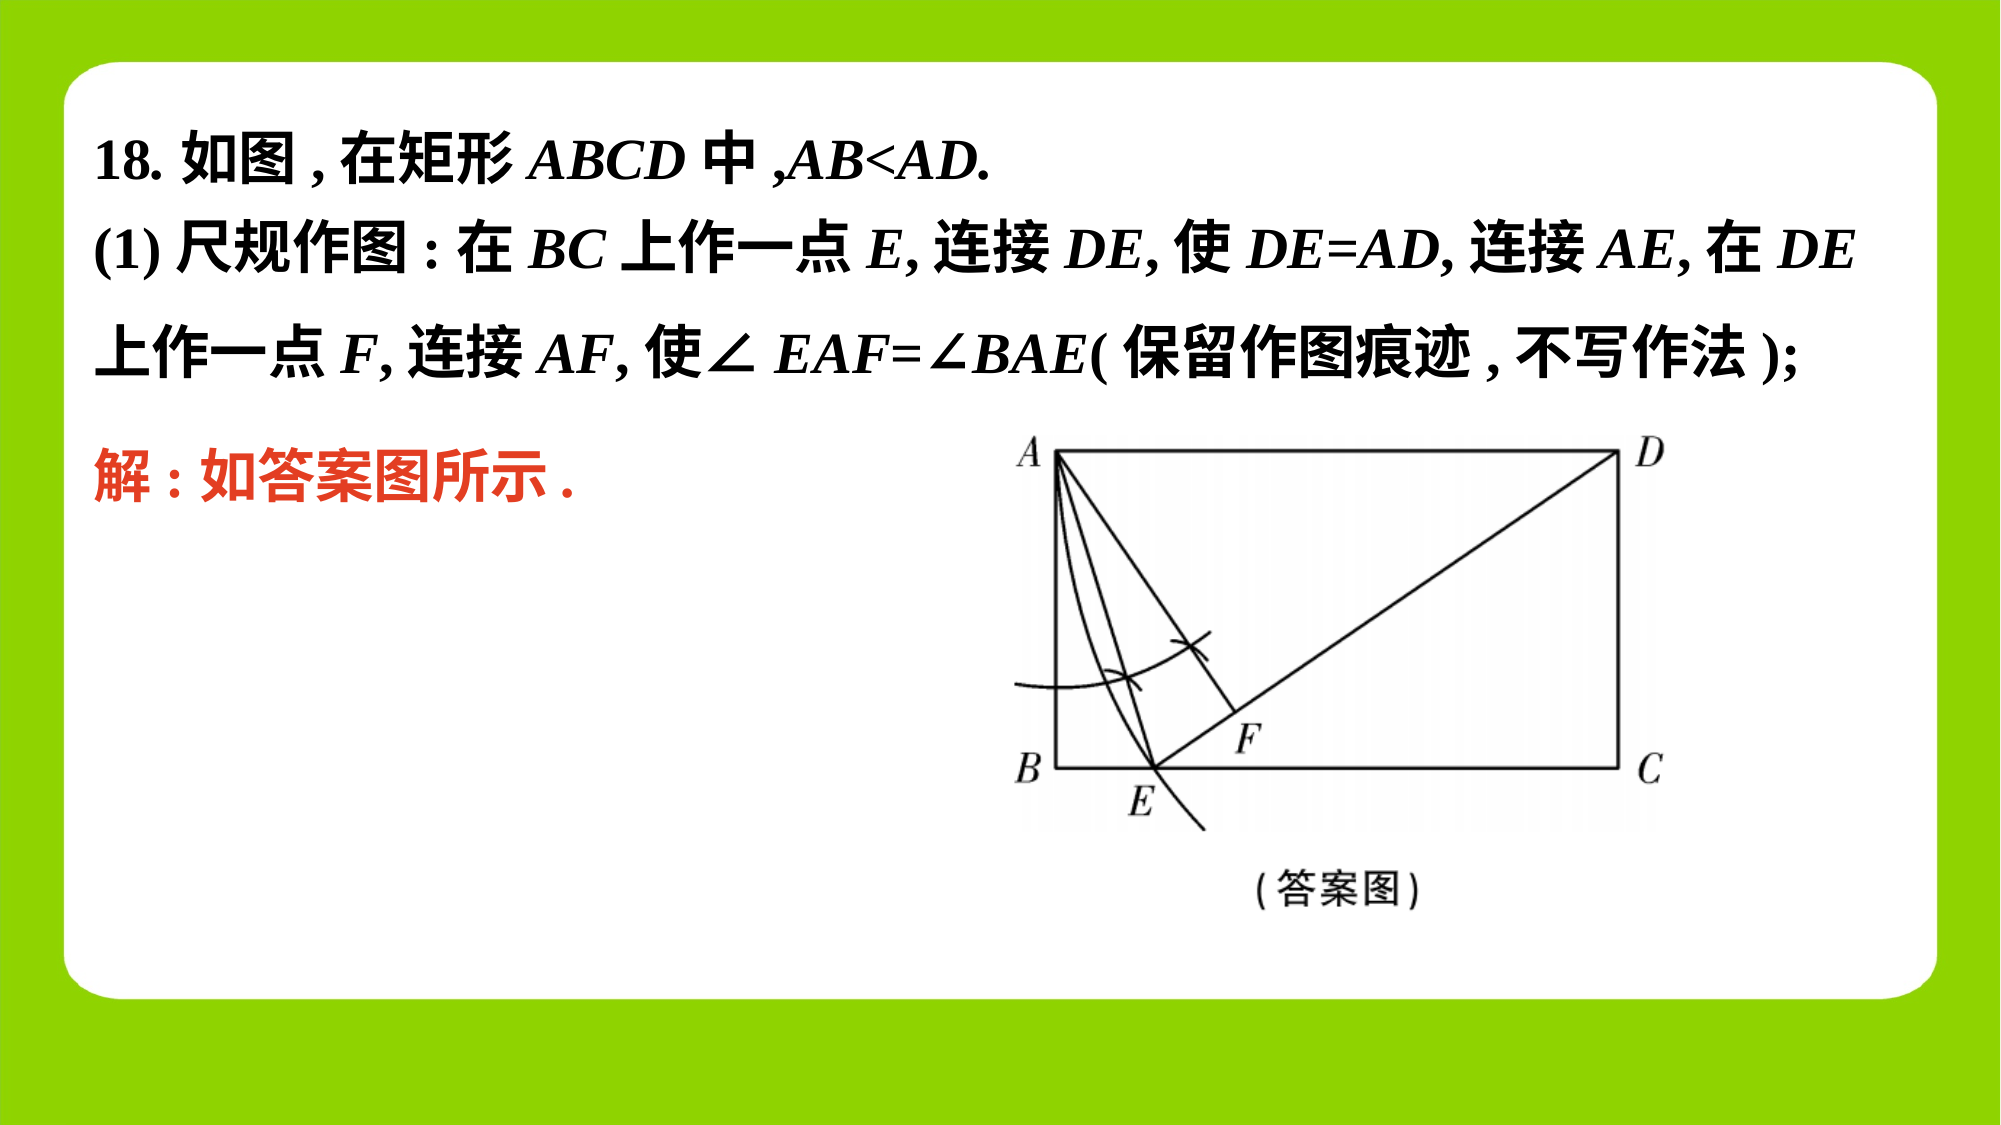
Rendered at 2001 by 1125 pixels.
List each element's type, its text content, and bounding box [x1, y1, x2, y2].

picture [0, 0, 2001, 1125]
text_box (1)尺规作图:在BC上作一点E,连接DE,使DE=AD,连接AE,在DE上作一点F,连接AF,使∠EAF=∠BAE(保留作图痕迹,不写作法); [78, 168, 1922, 393]
text_box 18.如图,在矩形ABCD中,AB<AD. [78, 78, 1081, 168]
text_box 解:如答案图所示. [78, 397, 622, 517]
